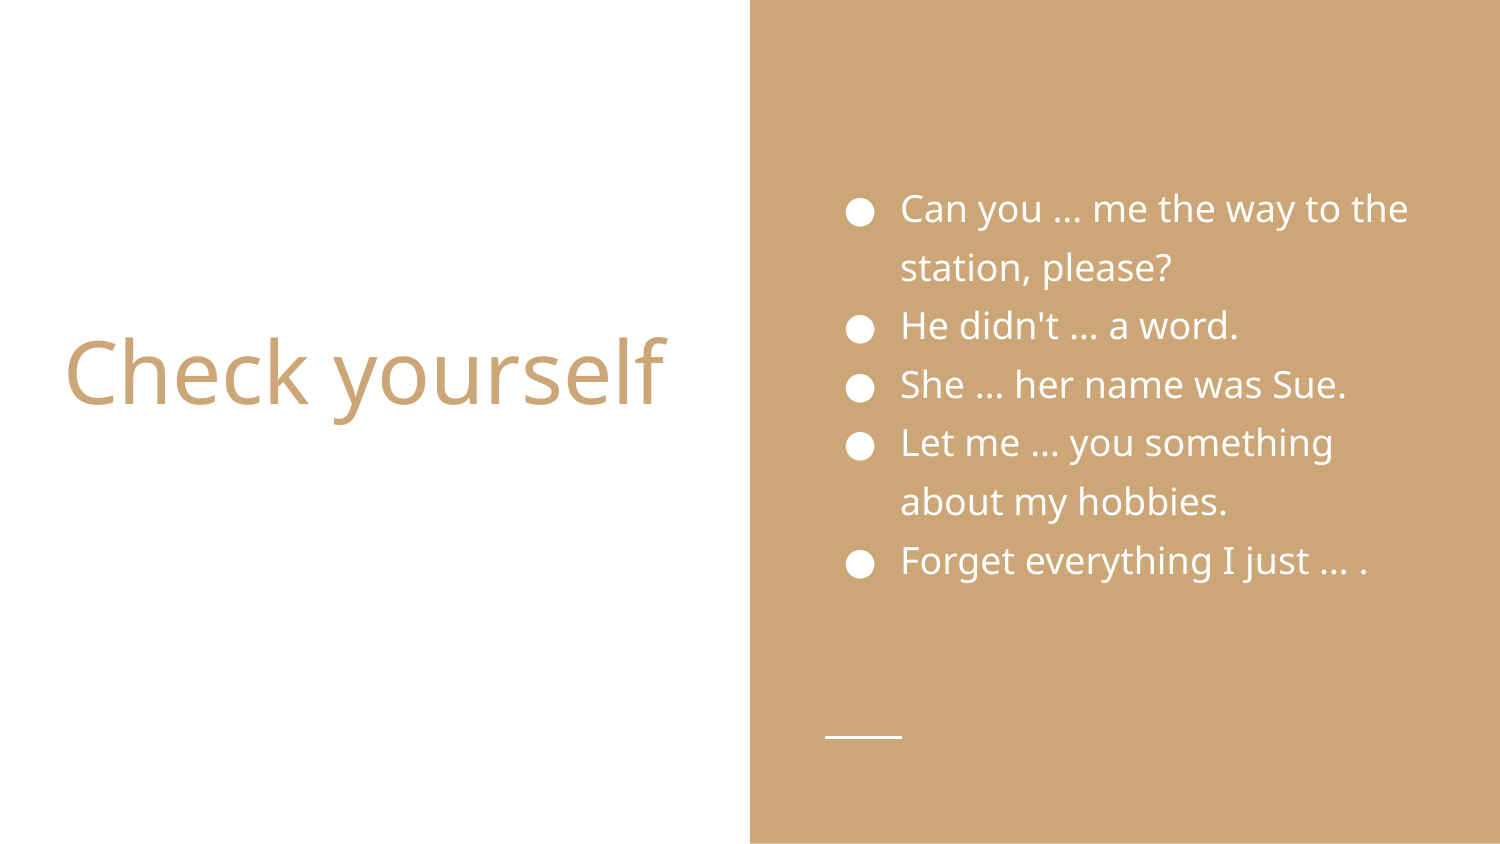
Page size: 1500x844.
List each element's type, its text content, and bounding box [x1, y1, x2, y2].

title Check yourself [43, 152, 708, 446]
list Can you … me the way to the station, please? He didn't … a word. She … her name was Sue. Let me … you something about my hobbies. Forget everything I just … . [810, 118, 1440, 725]
